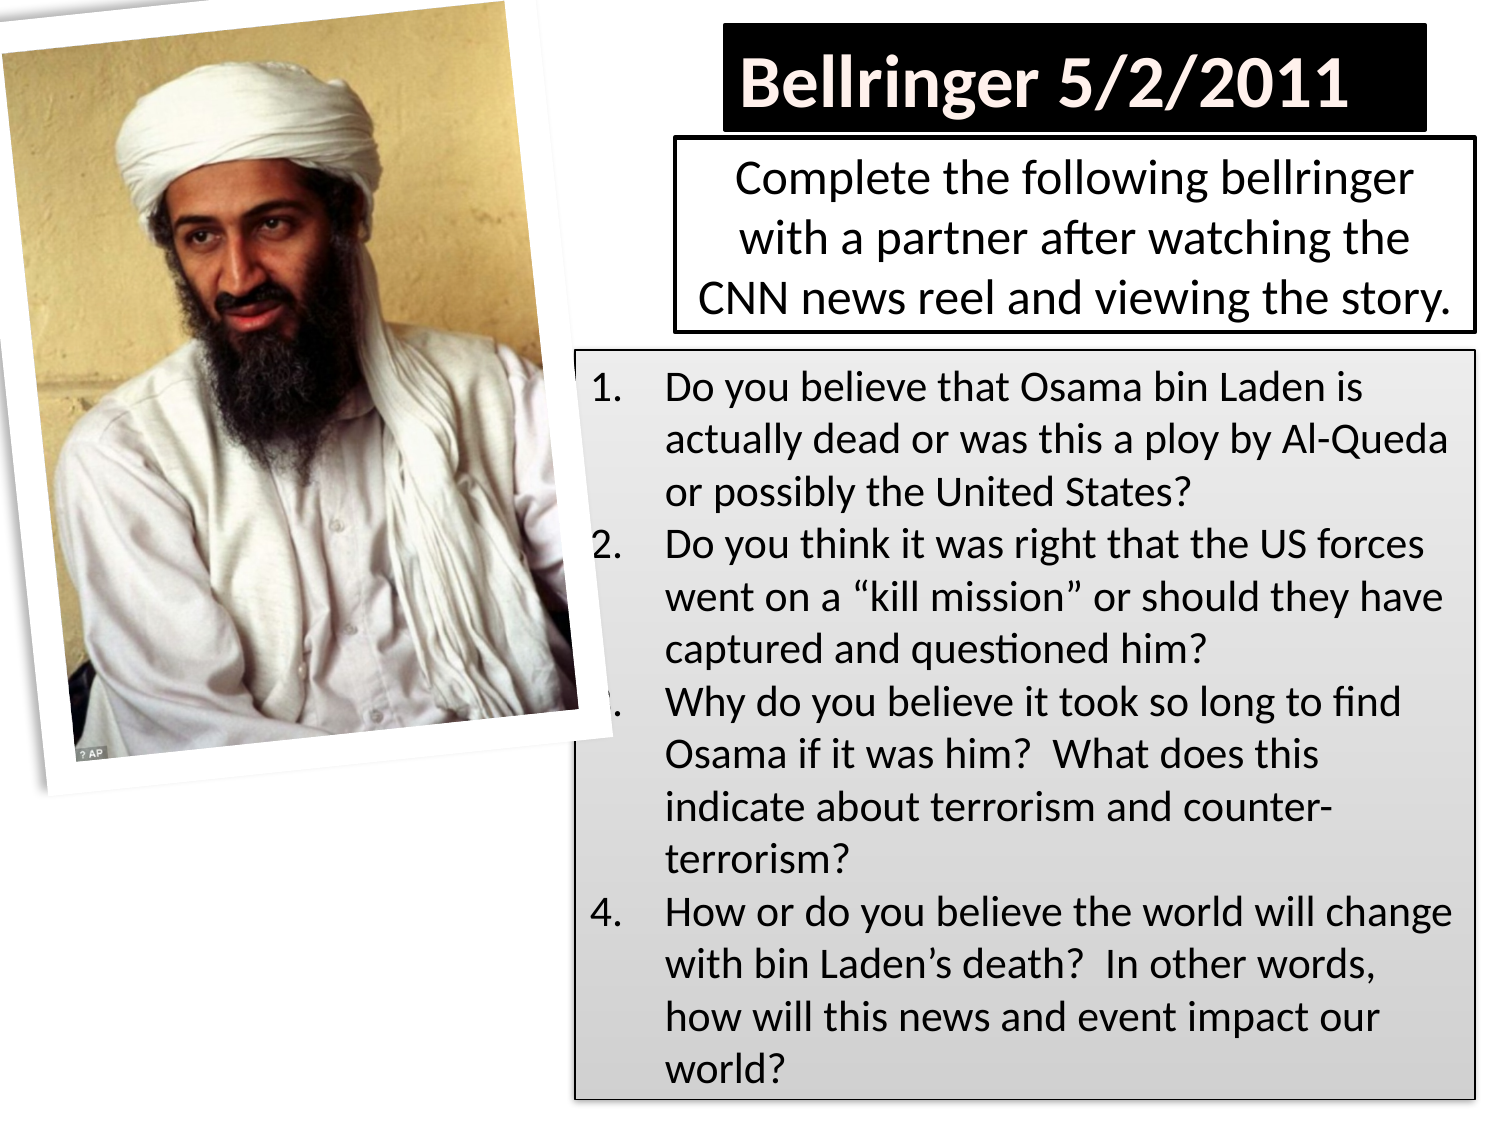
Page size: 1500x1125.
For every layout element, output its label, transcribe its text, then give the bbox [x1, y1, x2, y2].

text_box Bellringer 5/2/2011 [723, 23, 1427, 132]
text_box Do you believe that Osama bin Laden is actually dead or was this a ploy by Al-Queda or possibly the United States? Do you think it was right that the US forces went on a “kill mission” or should they have captured and questioned him? Why do you believe it took so long to find Osama if it was him? What does this indicate about terrorism and counter-terrorism? How or do you believe the world will change with bin Laden’s death? In other words, how will this news and event impact our world? [574, 349, 1476, 1100]
text_box Complete the following bellringer with a partner after watching the CNN news reel and viewing the story. [673, 135, 1477, 334]
picture [2, 2, 578, 761]
